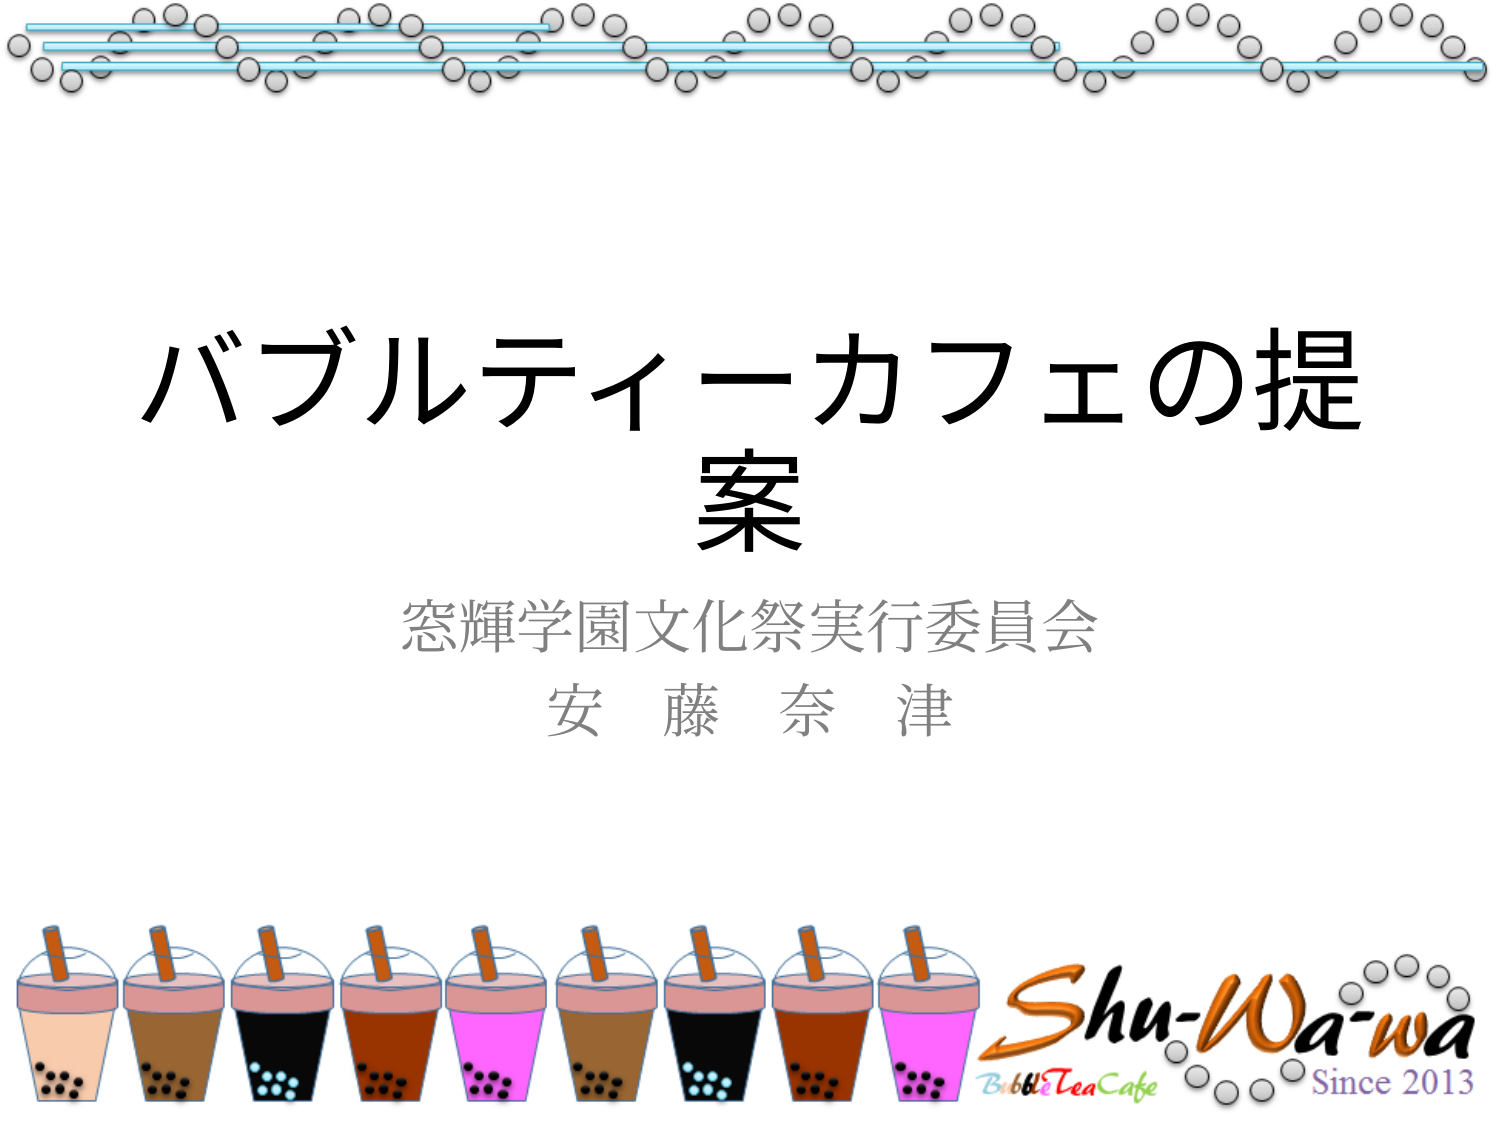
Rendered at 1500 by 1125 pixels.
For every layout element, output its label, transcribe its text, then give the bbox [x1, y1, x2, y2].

subtitle 窓輝学園文化祭実行委員会 安 藤 奈 津 [187, 590, 1313, 863]
picture [0, 0, 1500, 1125]
title バブルティーカフェの提案 [112, 184, 1388, 576]
